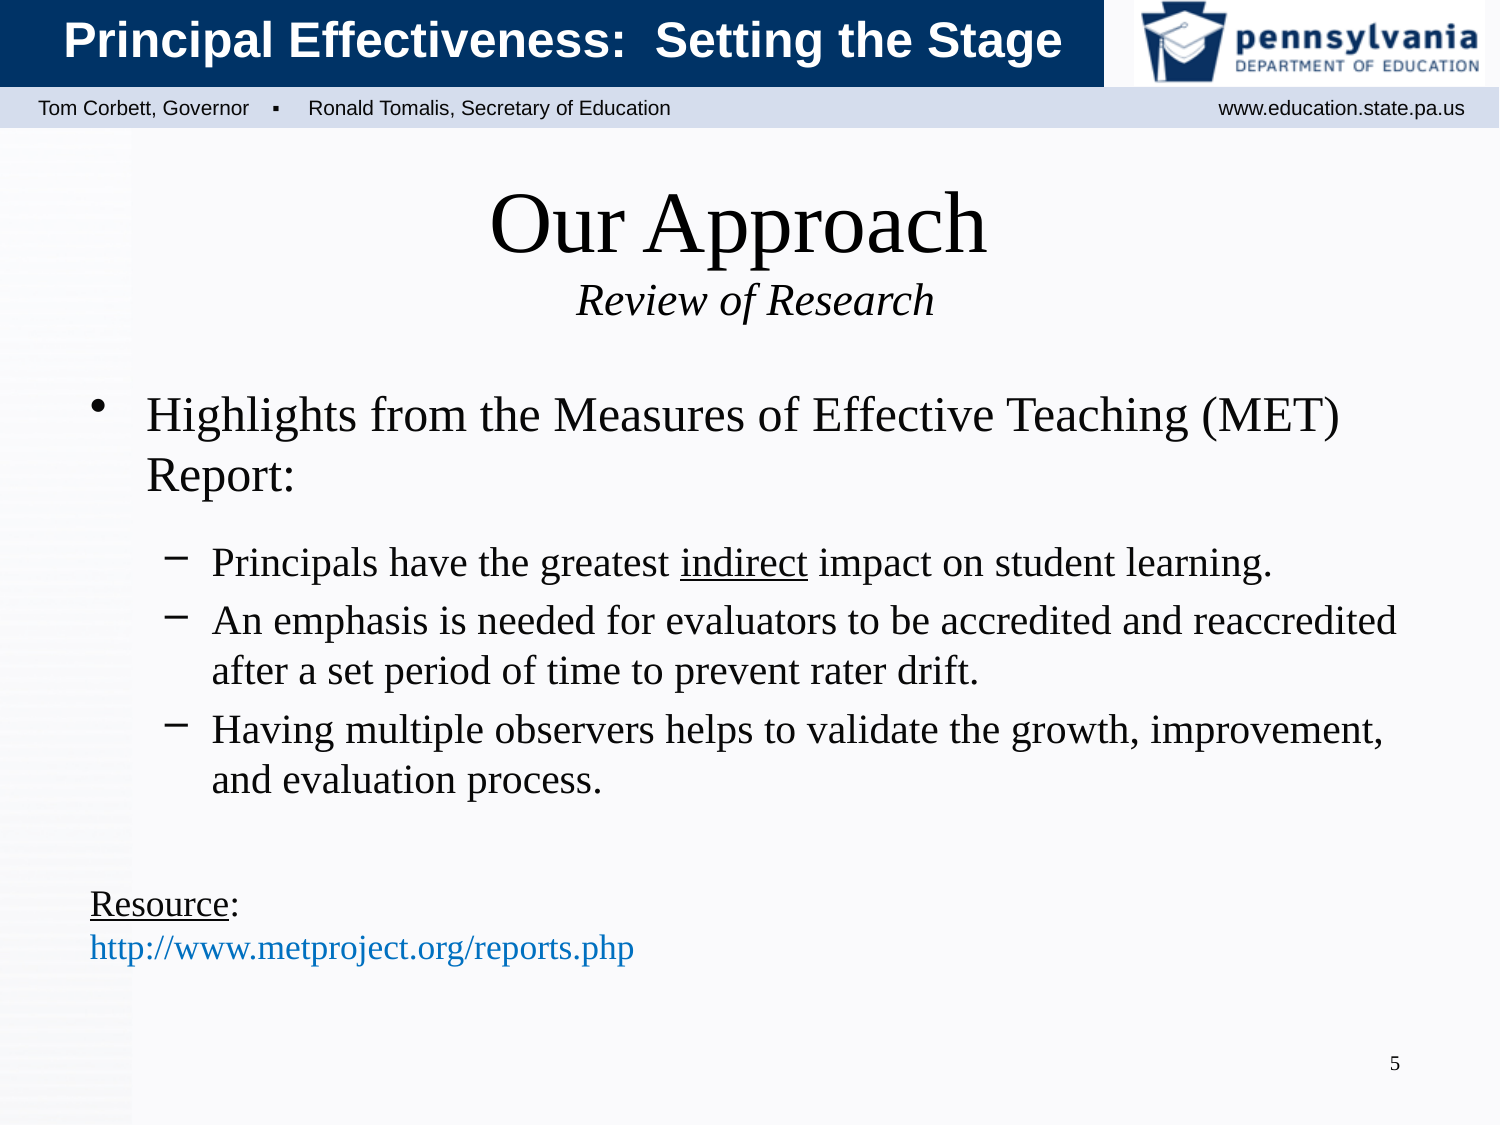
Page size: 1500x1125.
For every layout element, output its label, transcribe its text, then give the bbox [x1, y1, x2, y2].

list Highlights from the Measures of Effective Teaching (MET) Report: Principals have the greatest indirect impact on student learning. An emphasis is needed for evaluators to be accredited and reaccredited after a set period of time to prevent rater drift. Having multiple observers helps to validate the growth, improvement, and evaluation process. Resource: http://www.metproject.org/reports.php [75, 374, 1425, 1117]
picture [0, 0, 1500, 1125]
text_box 5 [1374, 1042, 1425, 1103]
title Our Approach Review of Research [75, 157, 1425, 357]
